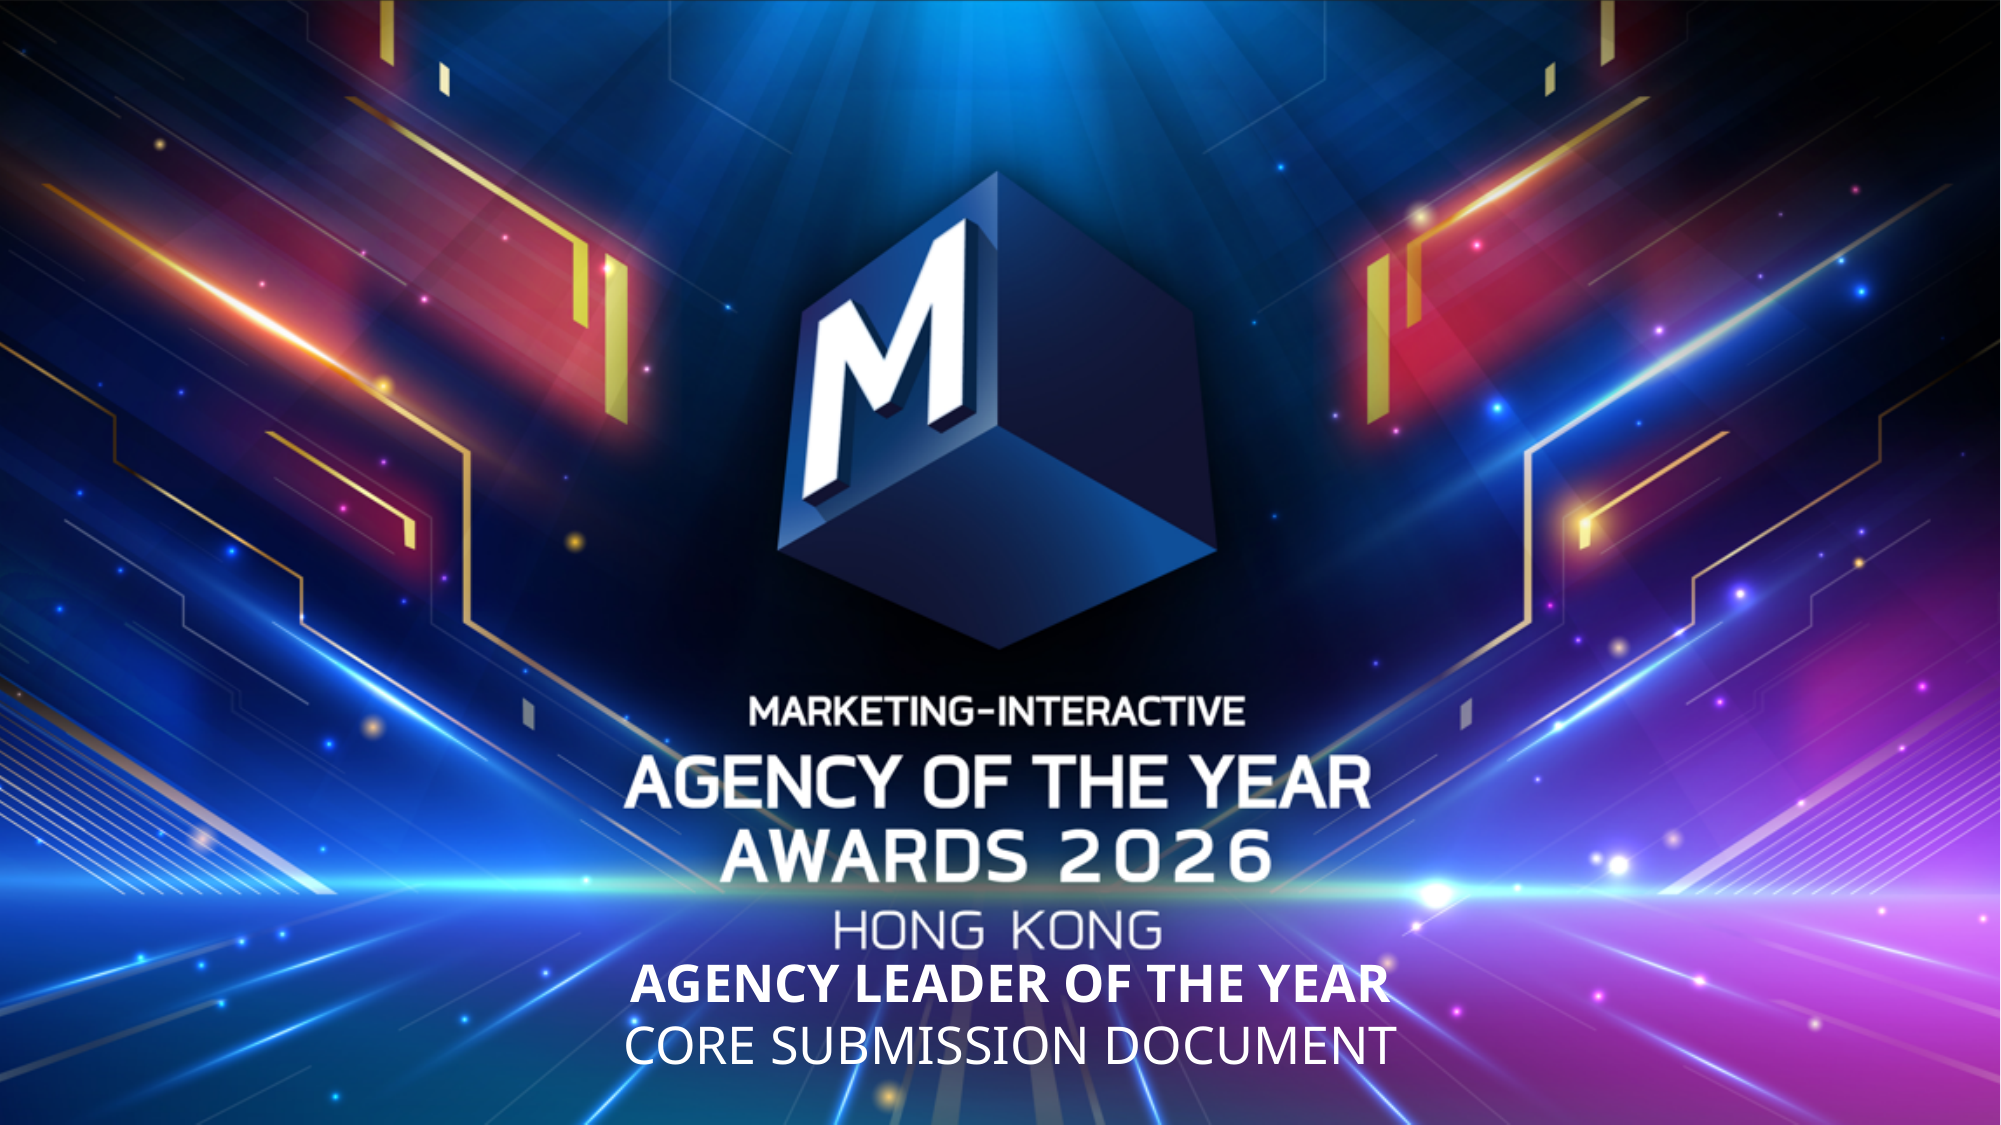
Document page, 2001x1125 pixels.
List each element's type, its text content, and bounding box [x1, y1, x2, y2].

picture [0, 0, 2001, 1125]
text_box AGENCY LEADER OF THE YEAR CORE SUBMISSION DOCUMENT [517, 942, 1518, 1083]
